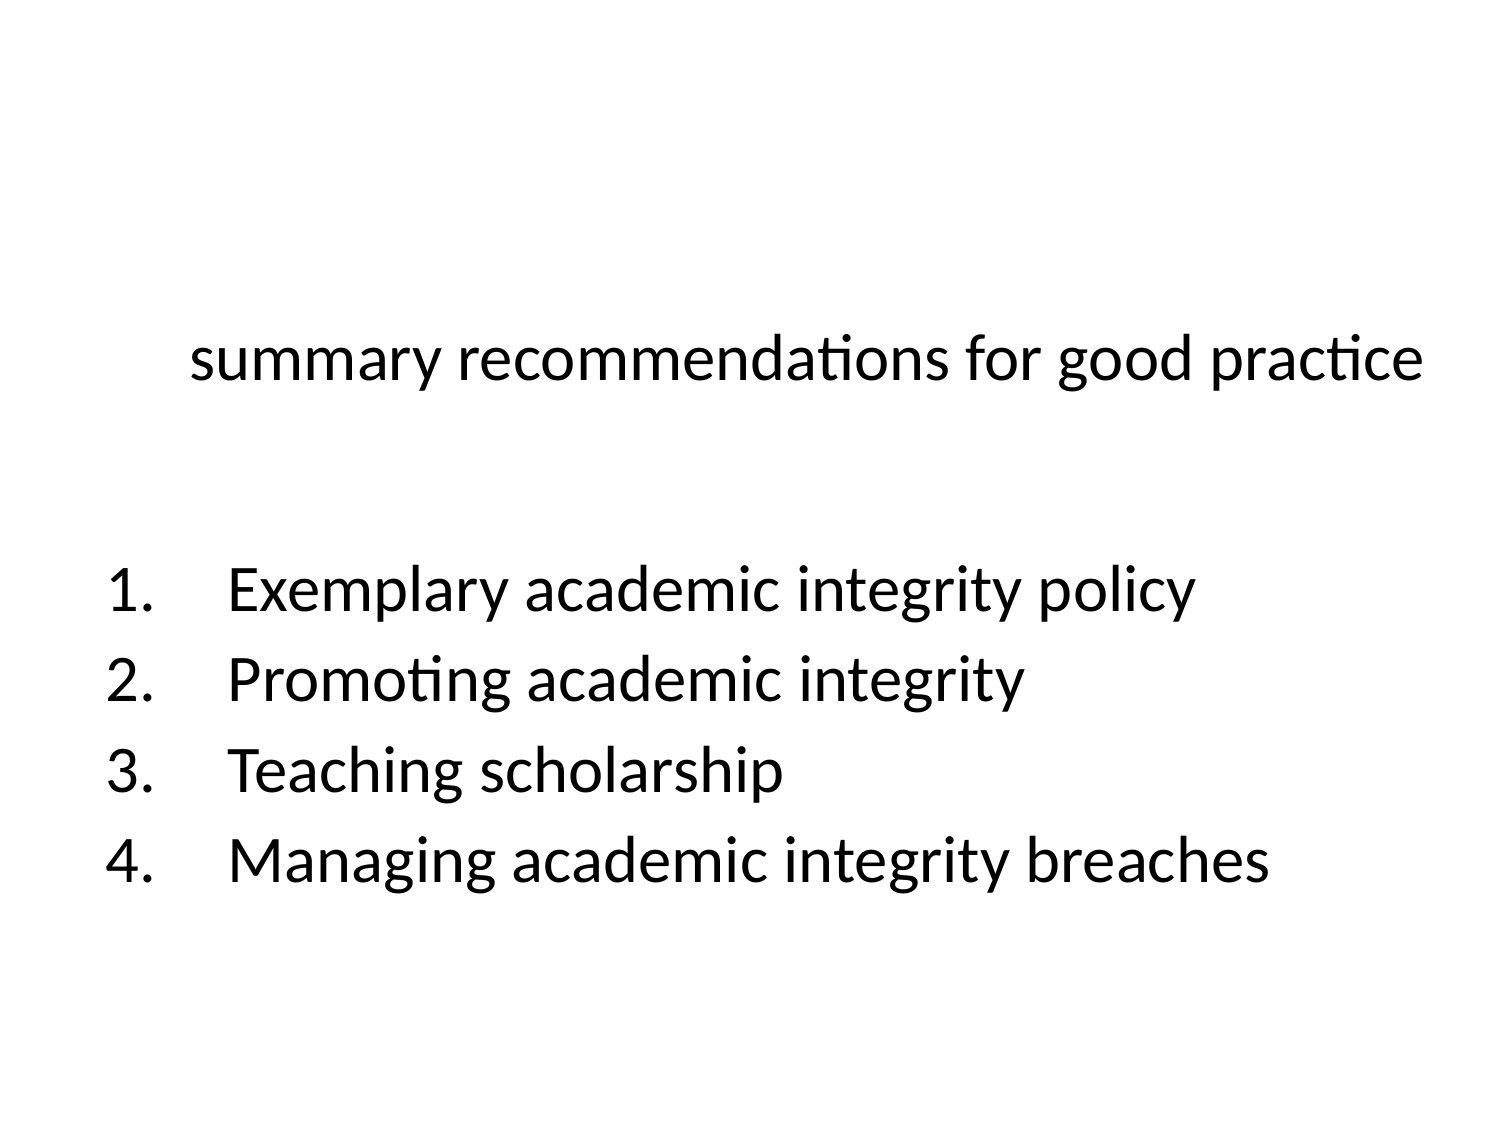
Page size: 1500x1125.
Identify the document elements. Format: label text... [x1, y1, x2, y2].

text_box summary recommendations for good practice Exemplary academic integrity policy Promoting academic integrity Teaching scholarship Managing academic integrity breaches [72, 306, 1456, 974]
